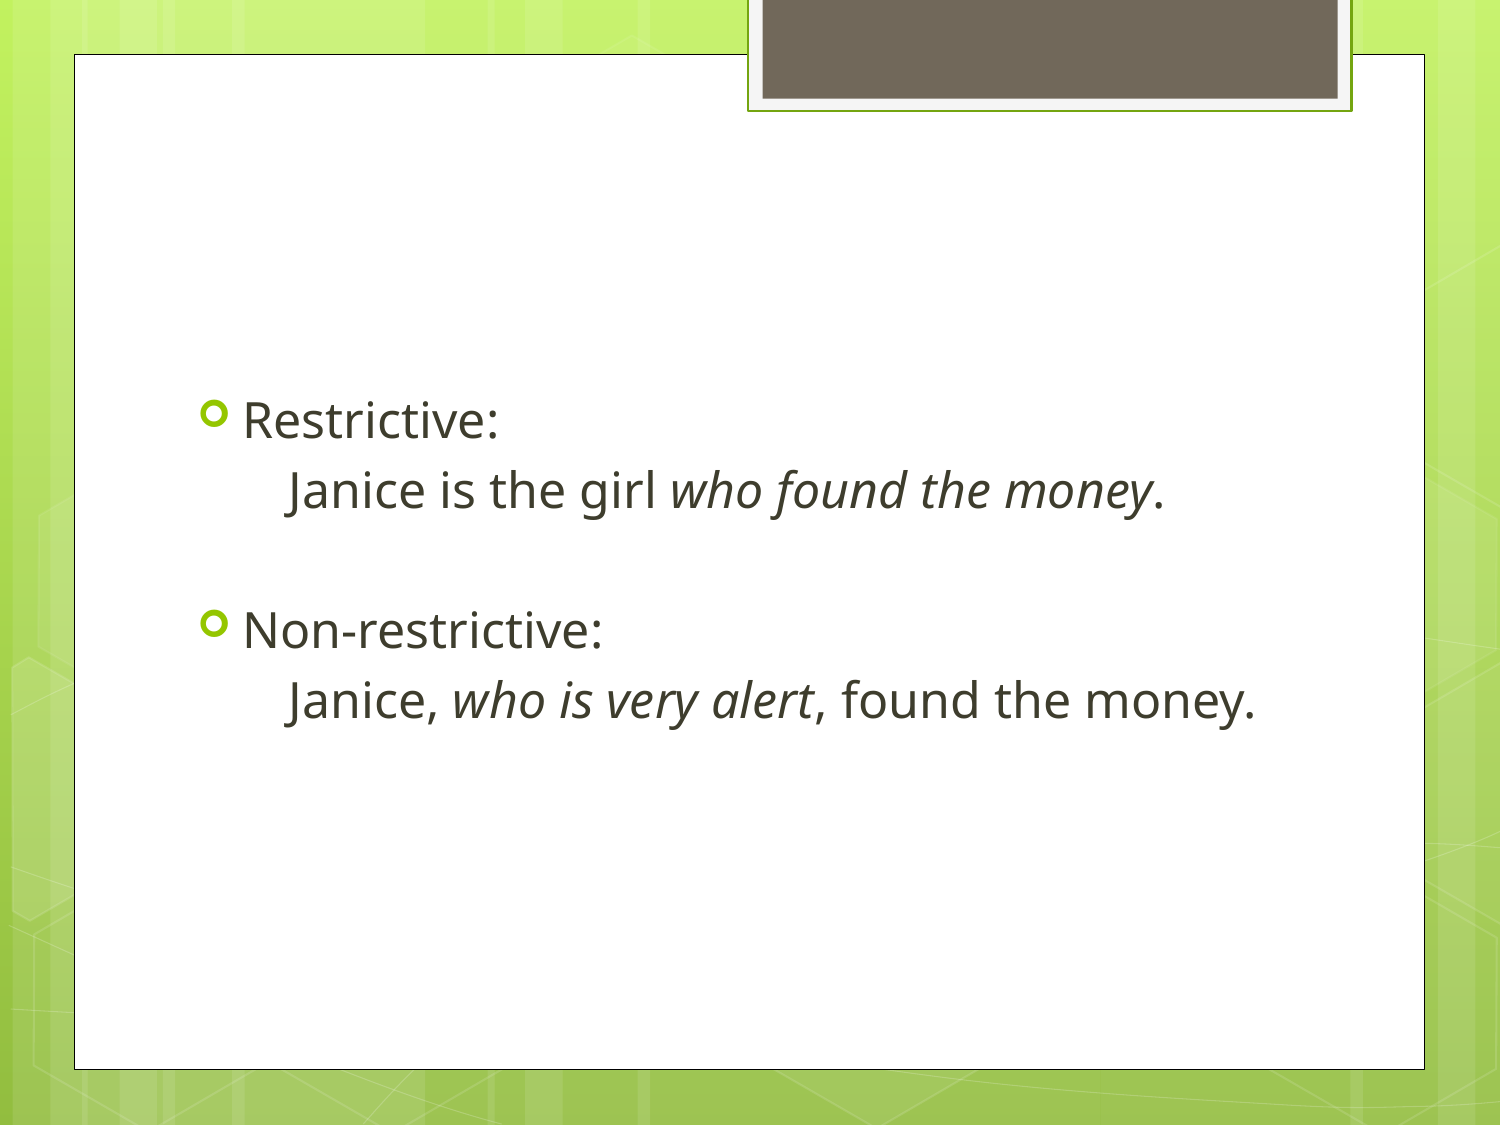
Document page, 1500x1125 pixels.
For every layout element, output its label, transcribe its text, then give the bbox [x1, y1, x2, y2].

list Restrictive: Janice is the girl who found the money. Non-restrictive: Janice, who is very alert, found the money. [171, 381, 1283, 957]
